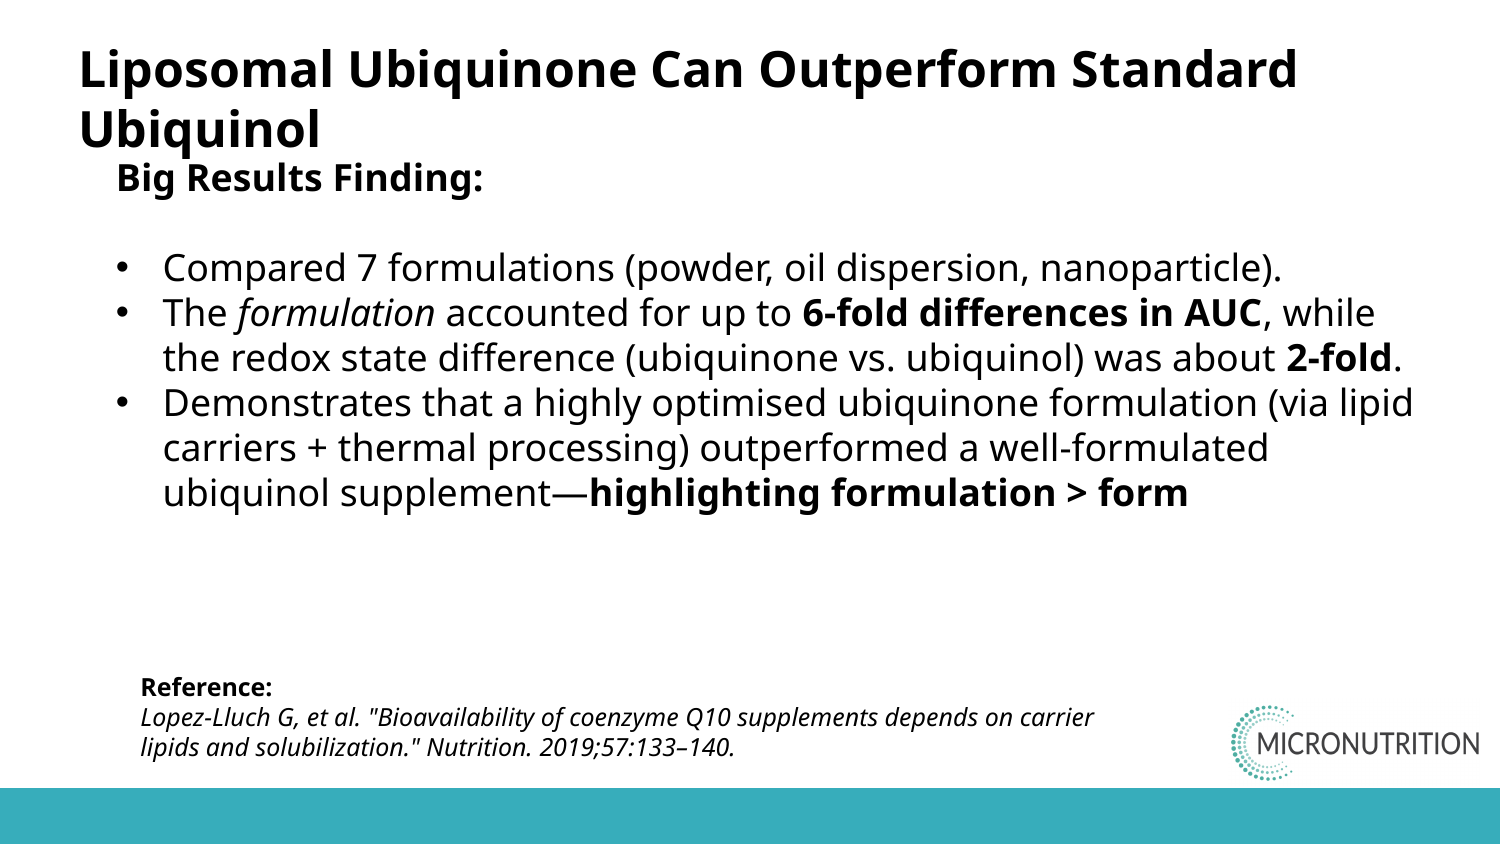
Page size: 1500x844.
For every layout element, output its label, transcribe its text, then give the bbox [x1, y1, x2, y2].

picture [1228, 698, 1480, 789]
text_box Liposomal Ubiquinone Can Outperform Standard Ubiquinol [63, 22, 1500, 124]
text_box Big Results Finding: Compared 7 formulations (powder, oil dispersion, nanoparticle). The formulation accounted for up to 6-fold differences in AUC, while the redox state difference (ubiquinone vs. ubiquinol) was about 2-fold. Demonstrates that a highly optimised ubiquinone formulation (via lipid carriers + thermal processing) outperformed a well-formulated ubiquinol supplement—highlighting formulation > form [100, 146, 1455, 522]
text_box [0, 787, 1500, 844]
text_box Reference:​ Lopez-Lluch G, et al. "Bioavailability of coenzyme Q10 supplements depends on carrier lipids and solubilization." Nutrition. 2019;57:133–140.​ [125, 664, 1161, 770]
